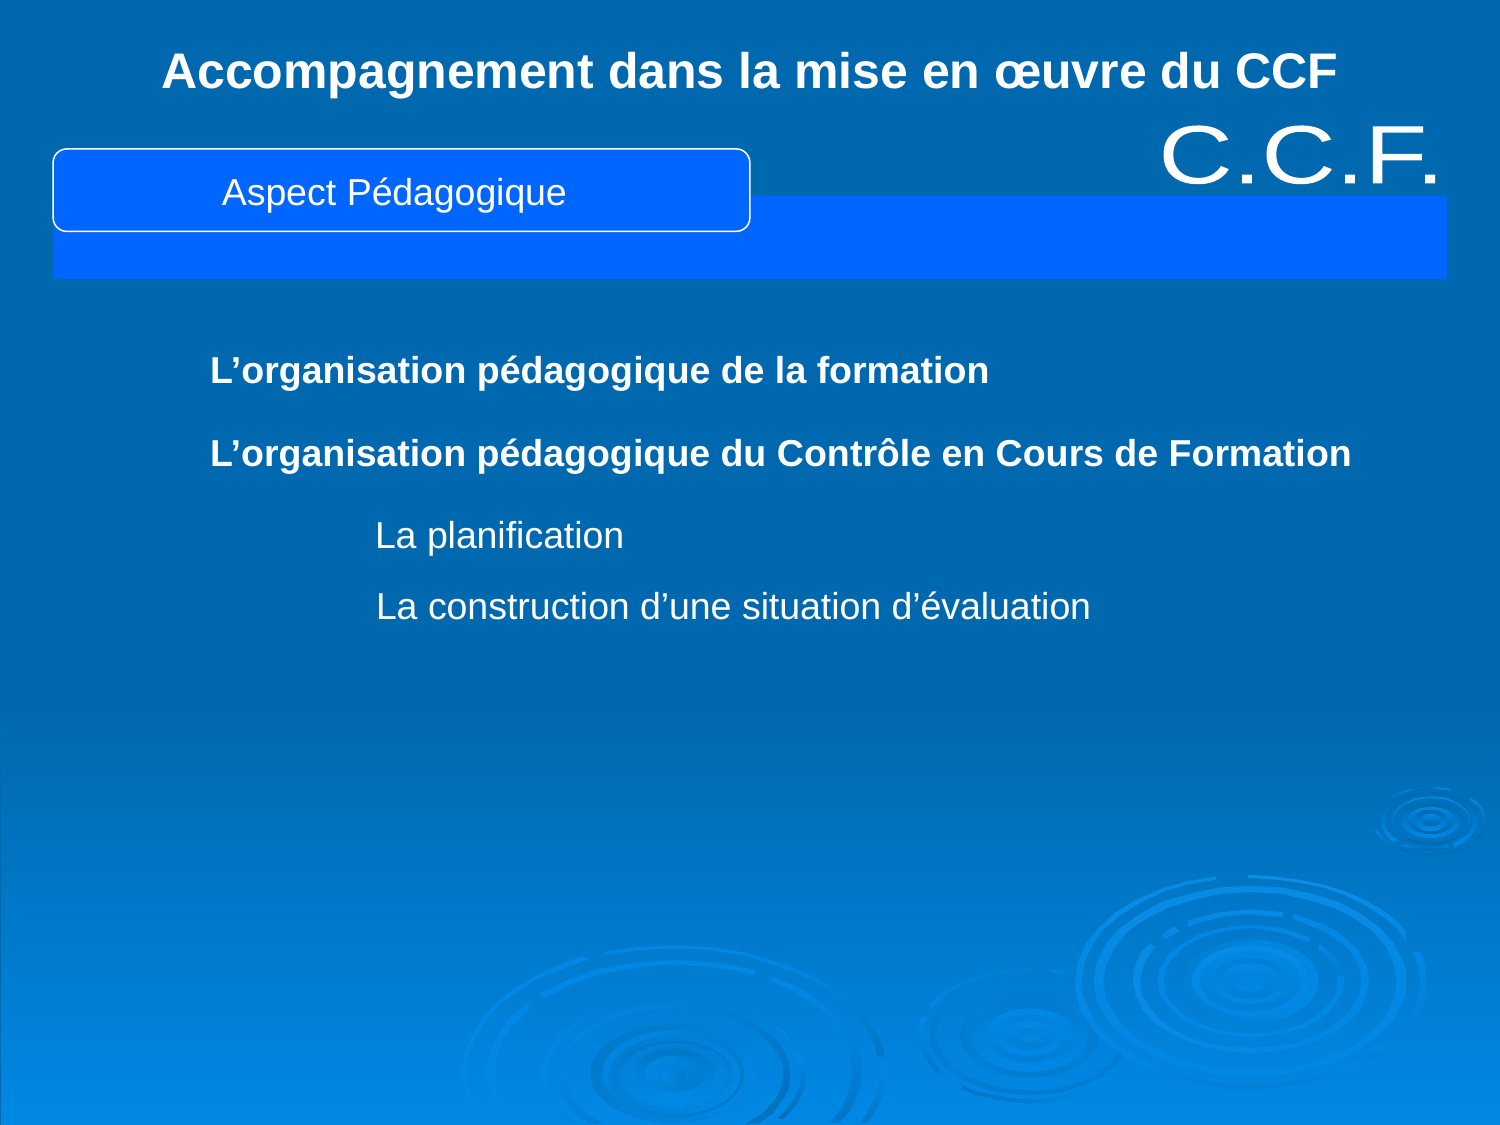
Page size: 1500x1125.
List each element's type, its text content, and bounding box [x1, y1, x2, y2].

text_box La construction d’une situation d’évaluation [361, 574, 1117, 635]
text_box L’organisation pédagogique de la formation [195, 338, 1016, 398]
text_box Accompagnement dans la mise en œuvre du CCF [41, 30, 1459, 106]
text_box La planification [360, 503, 1235, 564]
text_box L’organisation pédagogique du Contrôle en Cours de Formation [195, 421, 1379, 481]
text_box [52, 148, 1448, 280]
